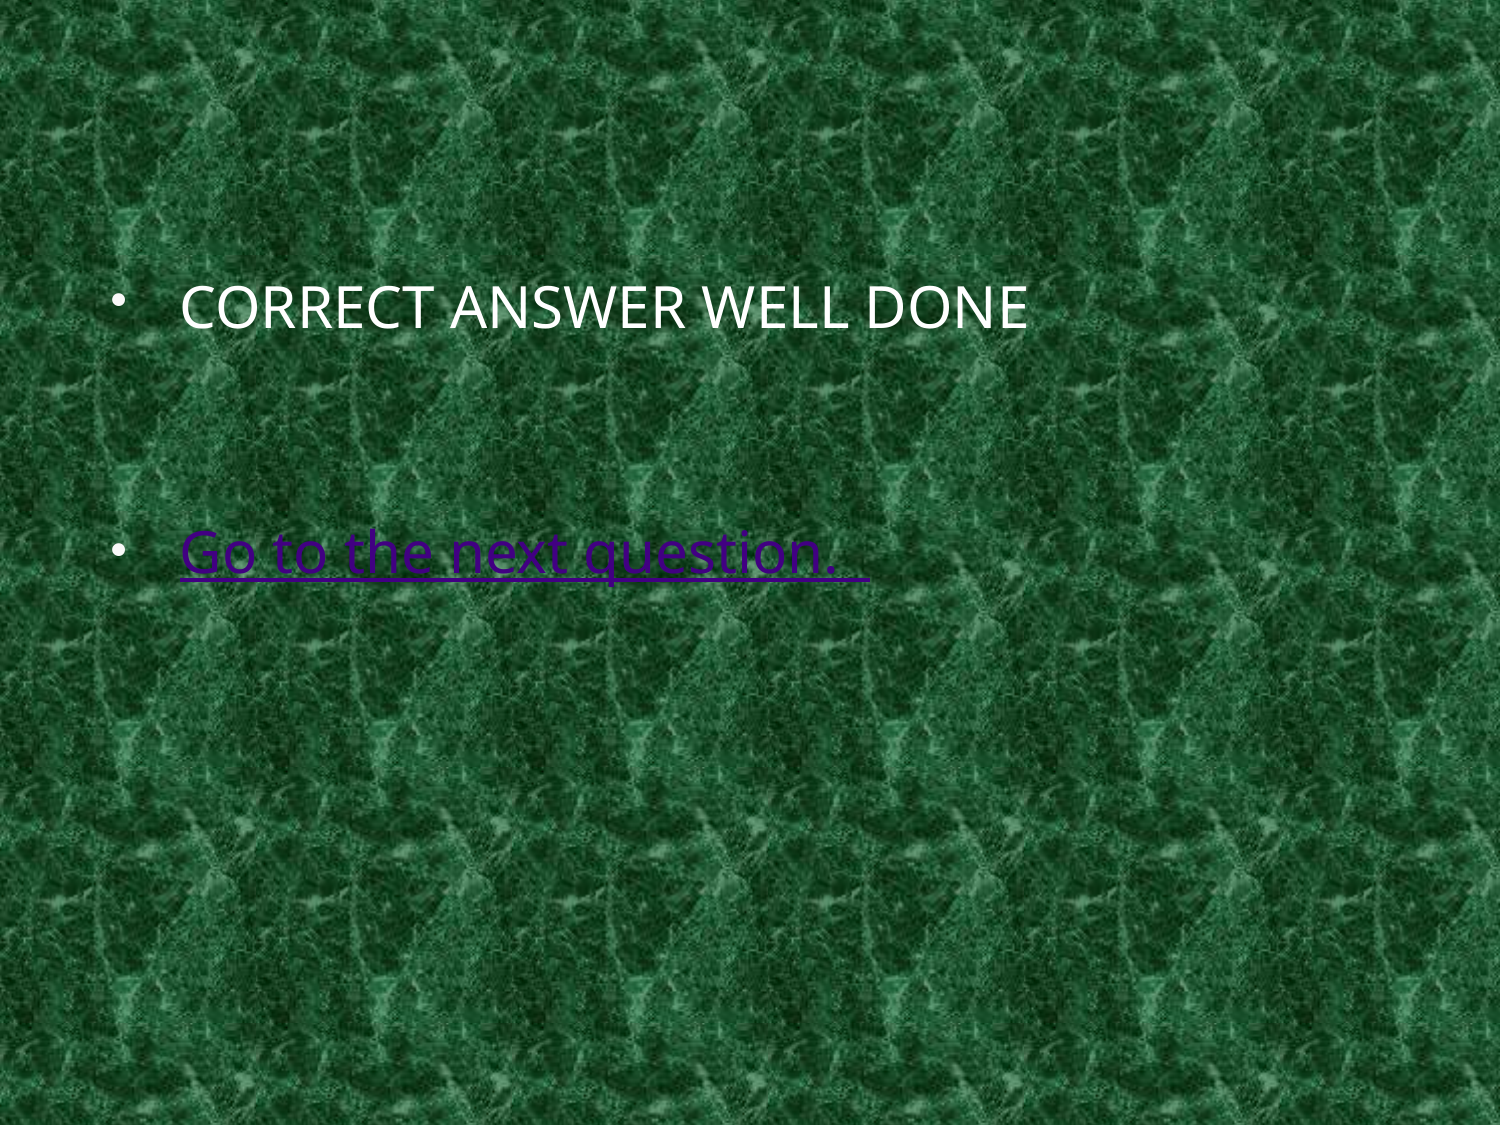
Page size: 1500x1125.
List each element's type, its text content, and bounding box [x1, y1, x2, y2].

list CORRECT ANSWER WELL DONE Go to the next question. [75, 262, 1425, 1035]
picture [0, 0, 1500, 1125]
